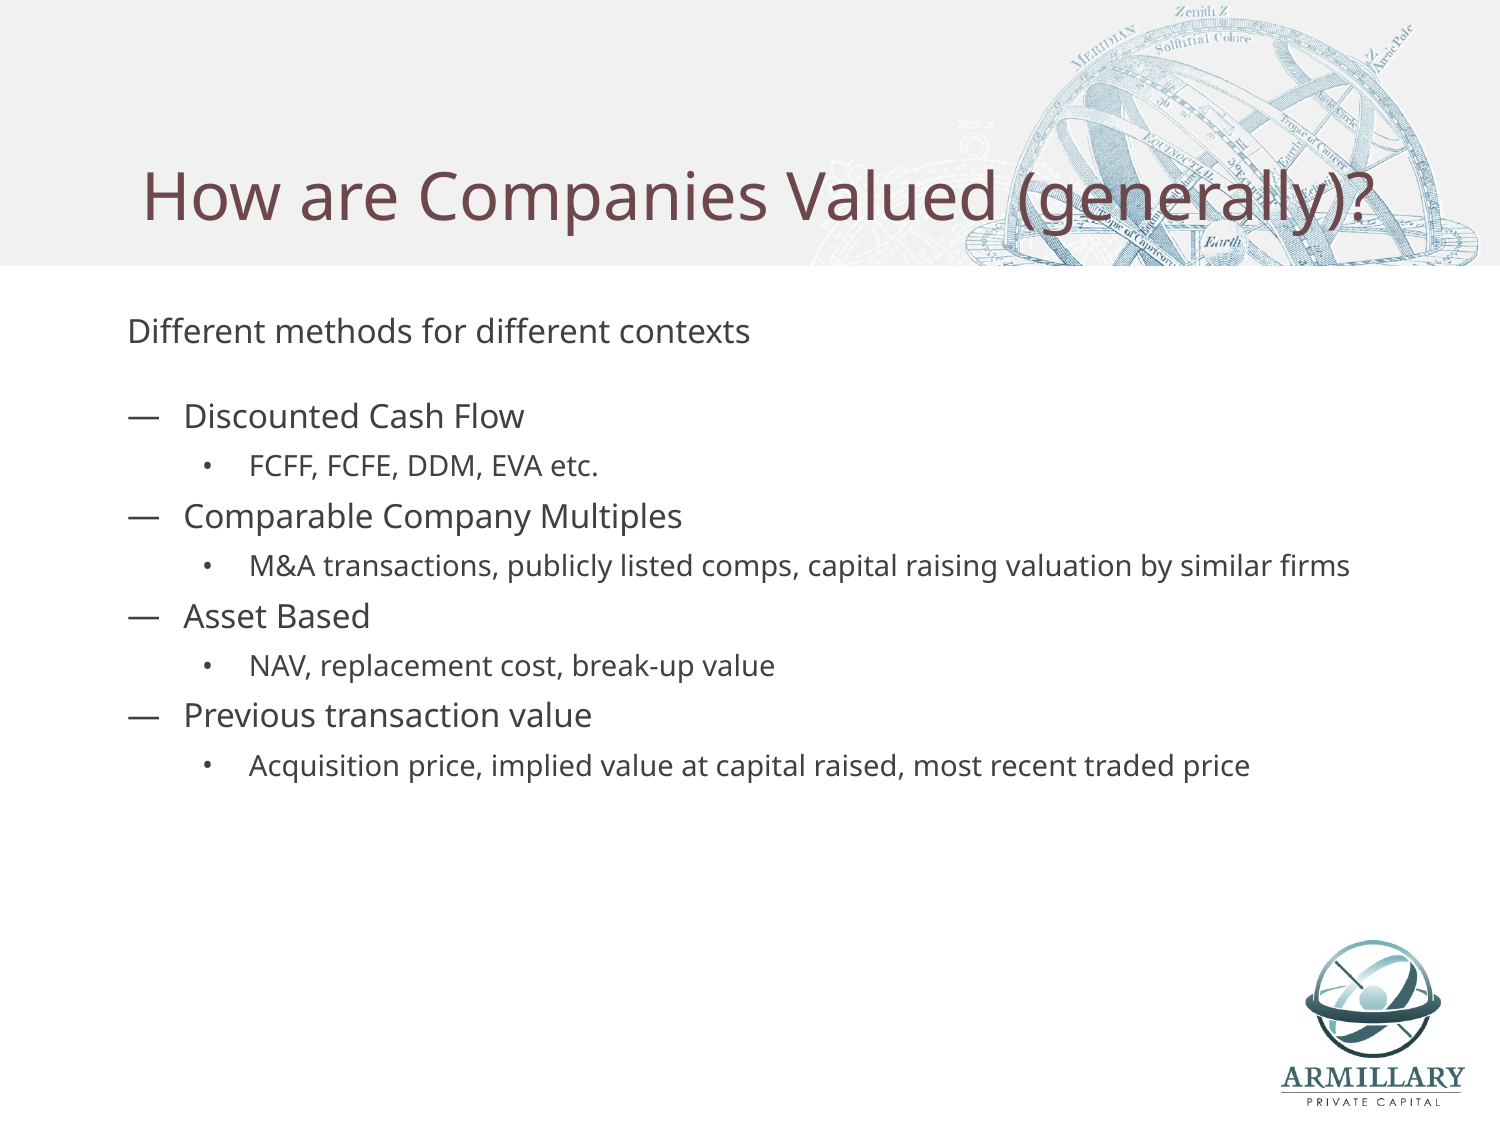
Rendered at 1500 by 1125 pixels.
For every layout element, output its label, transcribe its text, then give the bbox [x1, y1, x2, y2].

title How are Companies Valued (generally)? [112, 24, 1406, 242]
list Different methods for different contexts Discounted Cash Flow FCFF, FCFE, DDM, EVA etc. Comparable Company Multiples M&A transactions, publicly listed comps, capital raising valuation by similar firms Asset Based NAV, replacement cost, break-up value Previous transaction value Acquisition price, implied value at capital raised, most recent traded price [112, 302, 1388, 929]
picture [0, 0, 1500, 266]
picture [1281, 940, 1465, 1106]
